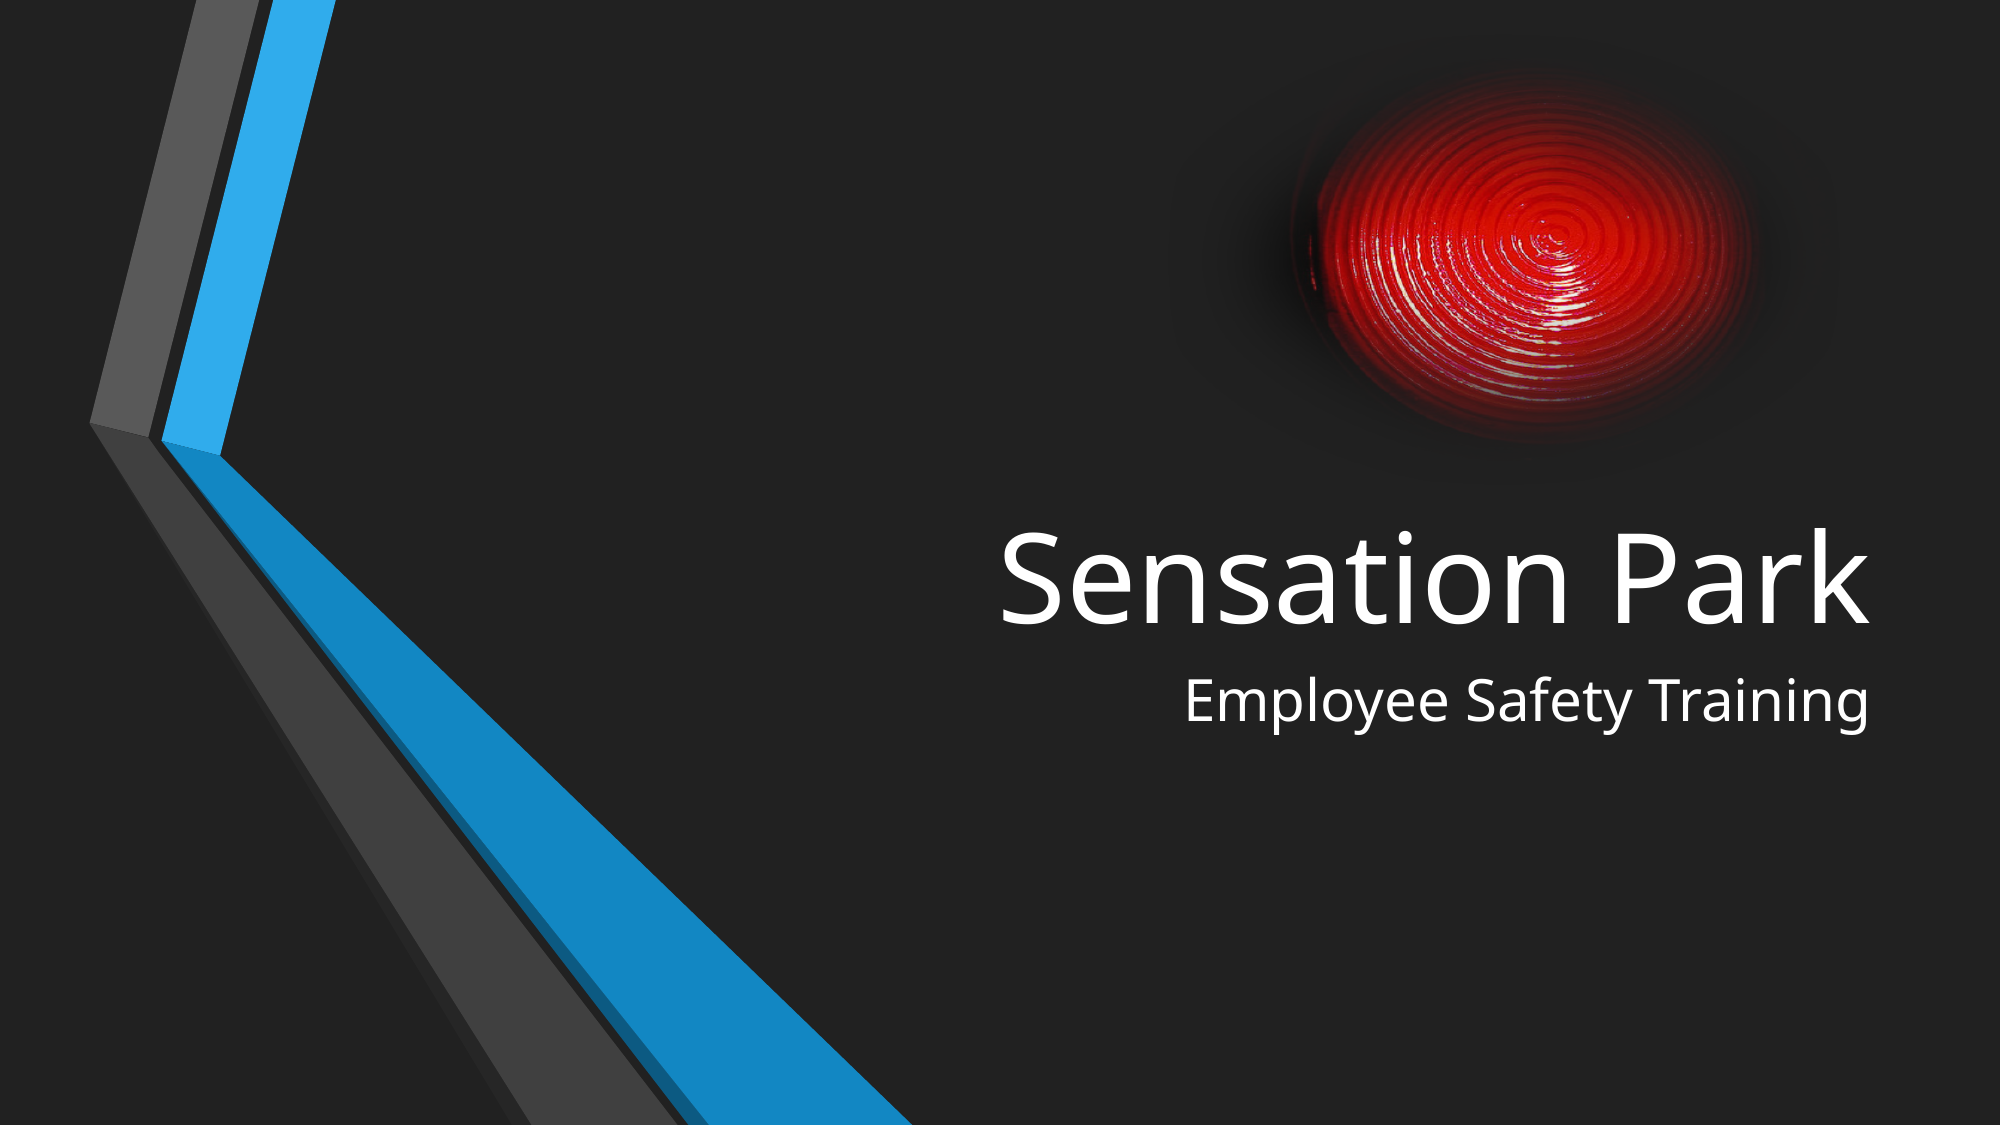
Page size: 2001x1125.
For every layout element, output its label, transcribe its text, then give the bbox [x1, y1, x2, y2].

picture [1120, 18, 1888, 501]
title Sensation Park [480, 226, 1887, 656]
subtitle Employee Safety Training [740, 655, 1887, 884]
